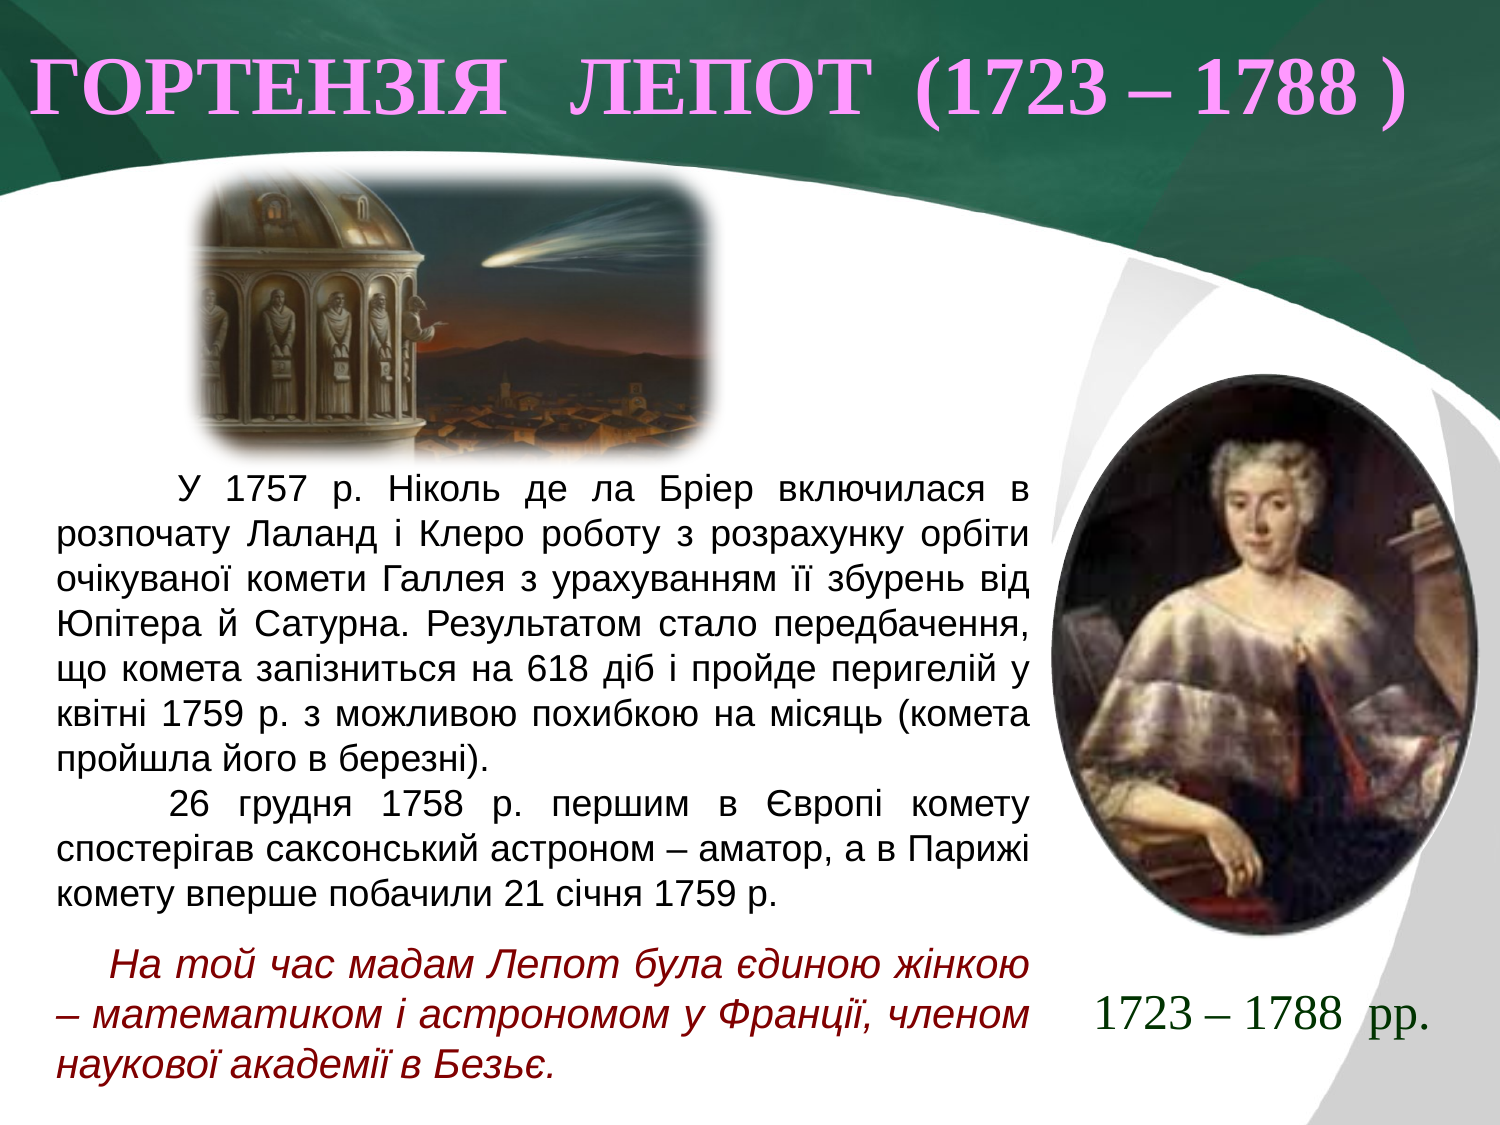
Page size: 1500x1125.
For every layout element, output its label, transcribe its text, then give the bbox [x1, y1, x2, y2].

text_box У 1757 р. Ніколь де ла Бріер включилася в розпочату Лаланд і Клеро роботу з розрахунку орбіти очікуваної комети Галлея з урахуванням її збурень від Юпітера й Сатурна. Результатом стало передбачення, що комета запізниться на 618 діб і пройде перигелій у квітні 1759 р. з можливою похибкою на місяць (комета пройшла його в березні). 26 грудня 1758 р. першим в Європі комету спостерігав саксонський астроном – аматор, а в Парижі комету вперше побачили 21 січня 1759 р. На той час мадам Лепот була єдиною жінкою – математиком і астрономом у Франції, членом наукової академії в Безьє. [41, 456, 1046, 1095]
text_box 1723 – 1788 рр. [1046, 964, 1449, 1059]
picture [0, 0, 1500, 1125]
title ГОРТЕНЗІЯ ЛЕПОТ (1723 – 1788 ) [0, 0, 1459, 163]
